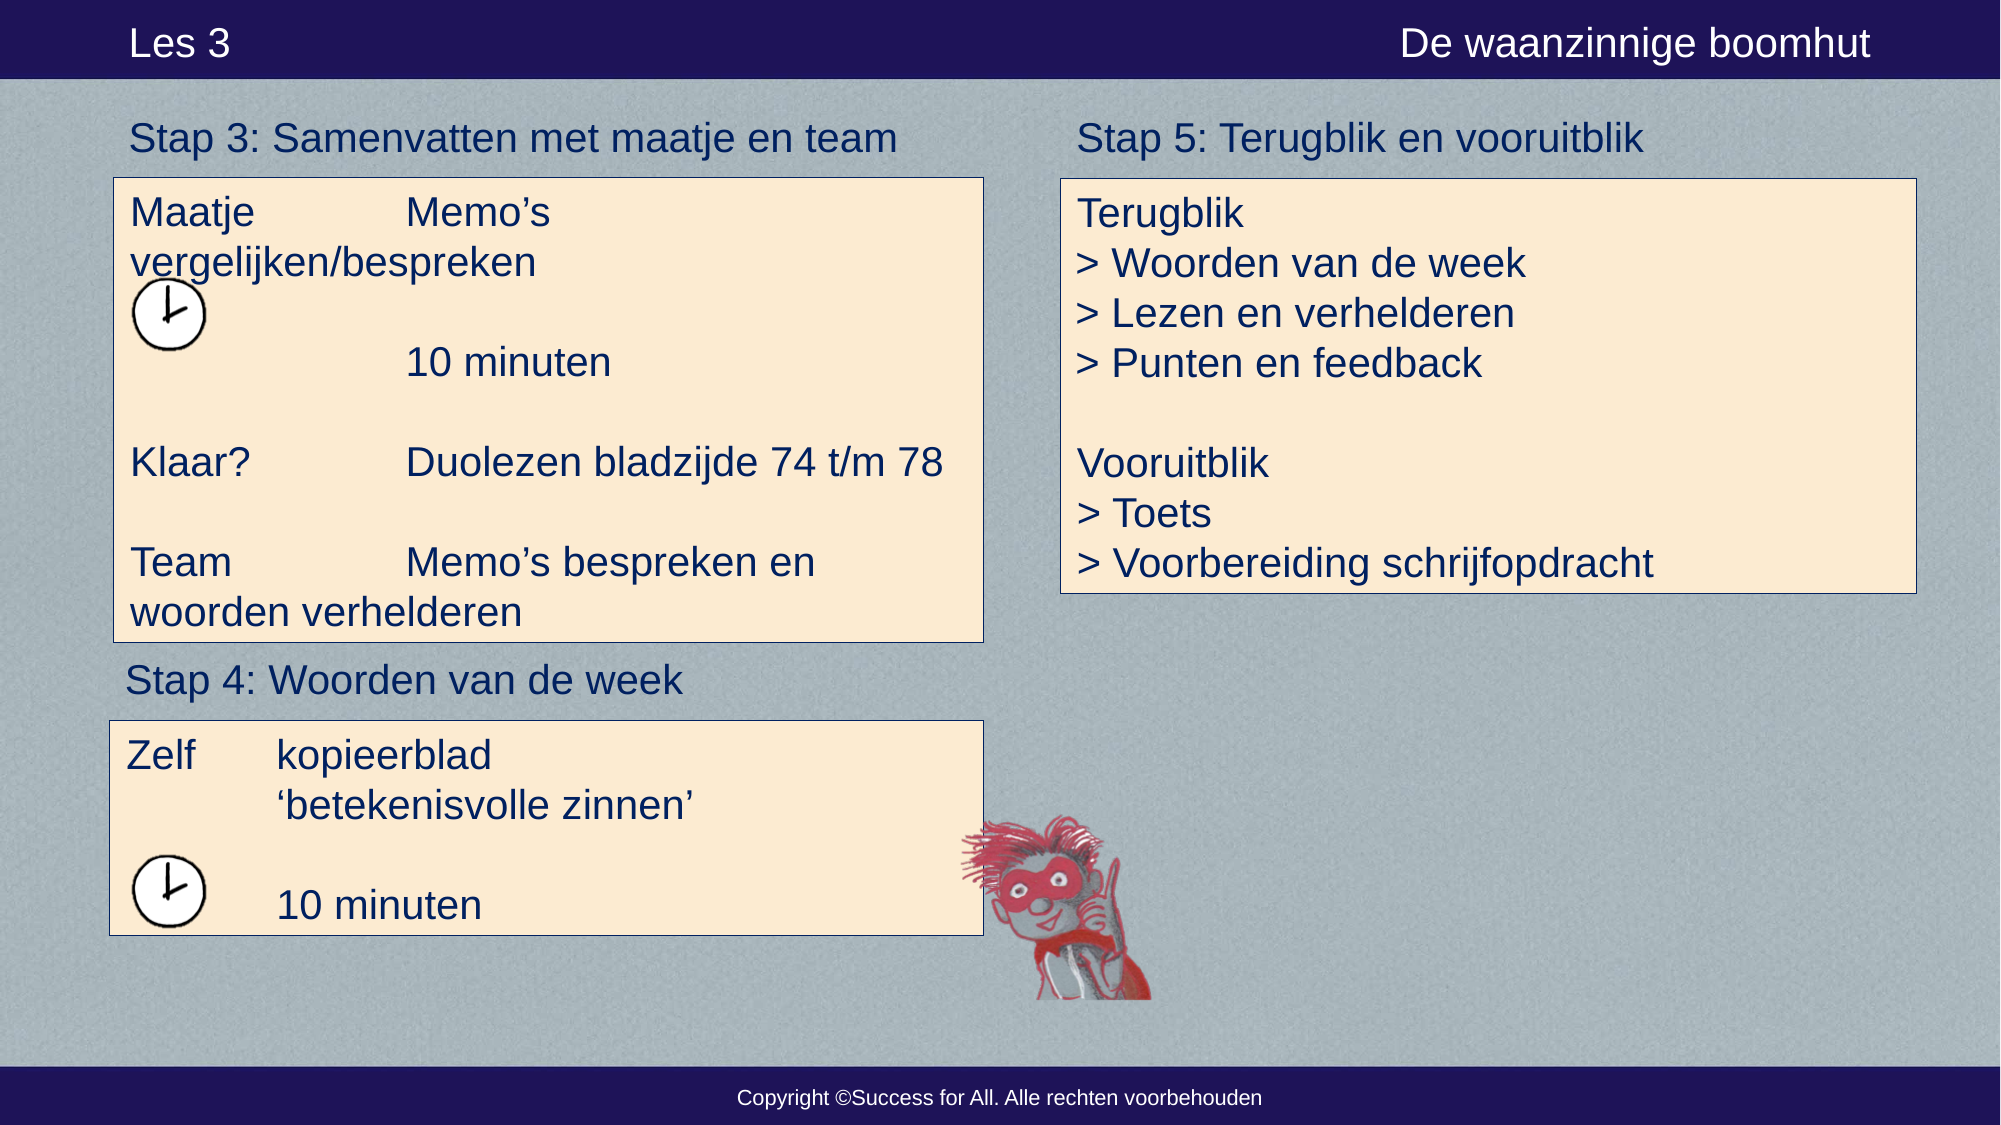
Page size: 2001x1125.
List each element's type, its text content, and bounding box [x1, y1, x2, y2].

picture [0, 0, 2001, 1125]
text_box De waanzinnige boomhut [999, 8, 1886, 73]
text_box Stap 3: Samenvatten met maatje en team [113, 103, 984, 169]
text_box Terugblik > Woorden van de week > Lezen en verhelderen > Punten en feedback Vooruitblik > Toets > Voorbereiding schrijfopdracht [1060, 178, 1917, 594]
text_box Les 3 [114, 8, 354, 73]
text_box Stap 4: Woorden van de week [109, 645, 903, 711]
text_box Copyright ©Success for All. Alle rechten voorbehouden [0, 1076, 2000, 1125]
text_box Stap 5: Terugblik en vooruitblik [1061, 103, 1854, 169]
text_box Maatje Memo’s vergelijken/bespreken 10 minuten Klaar? Duolezen bladzijde 74 t/m 78 Team Memo’s bespreken en woorden verhelderen [113, 177, 984, 643]
text_box Zelf kopieerblad ‘betekenisvolle zinnen’ 10 minuten [109, 720, 984, 936]
